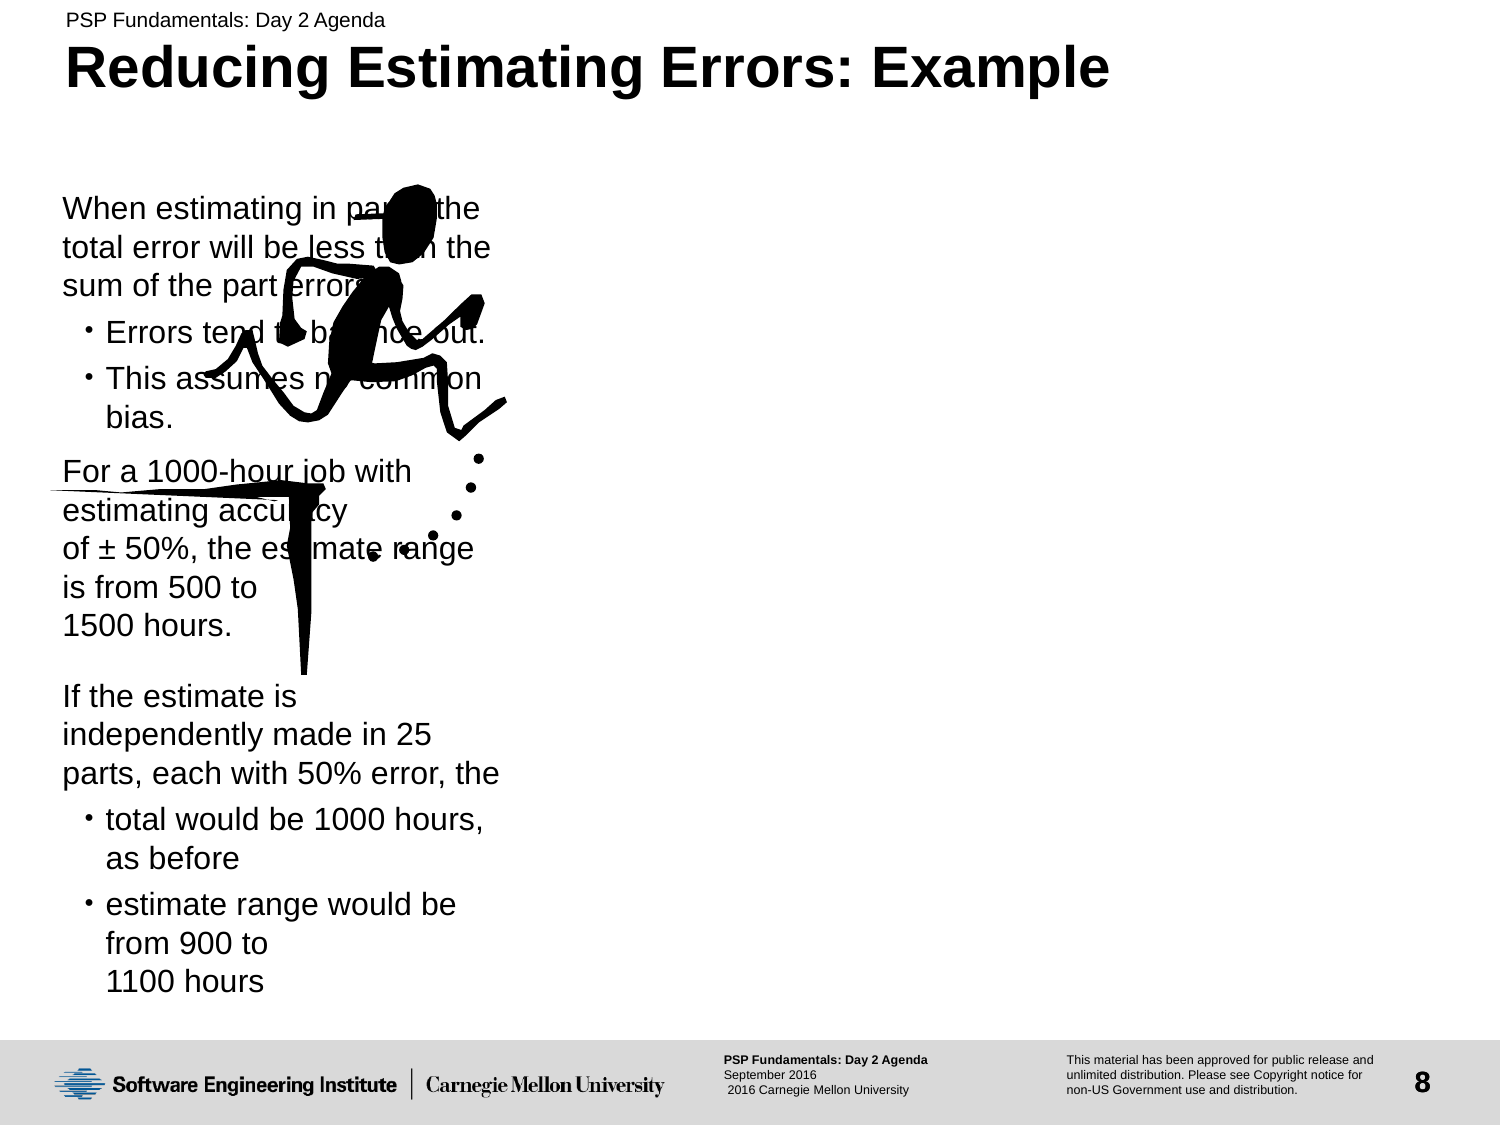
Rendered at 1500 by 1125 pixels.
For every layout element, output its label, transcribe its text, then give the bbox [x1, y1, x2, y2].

title Reducing Estimating Errors: Example [65, 37, 1430, 148]
list When estimating in parts, the total error will be less than the sum of the part errors. Errors tend to balance out. This assumes no common bias. For a 1000-hour job with estimating accuracy of ± 50%, the estimate range is from 500 to 1500 hours. If the estimate is independently made in 25 parts, each with 50% error, the total would be 1000 hours, as before estimate range would be from 900 to 1100 hours [62, 675, 507, 1000]
picture [50, 184, 508, 675]
picture [46, 1061, 673, 1104]
